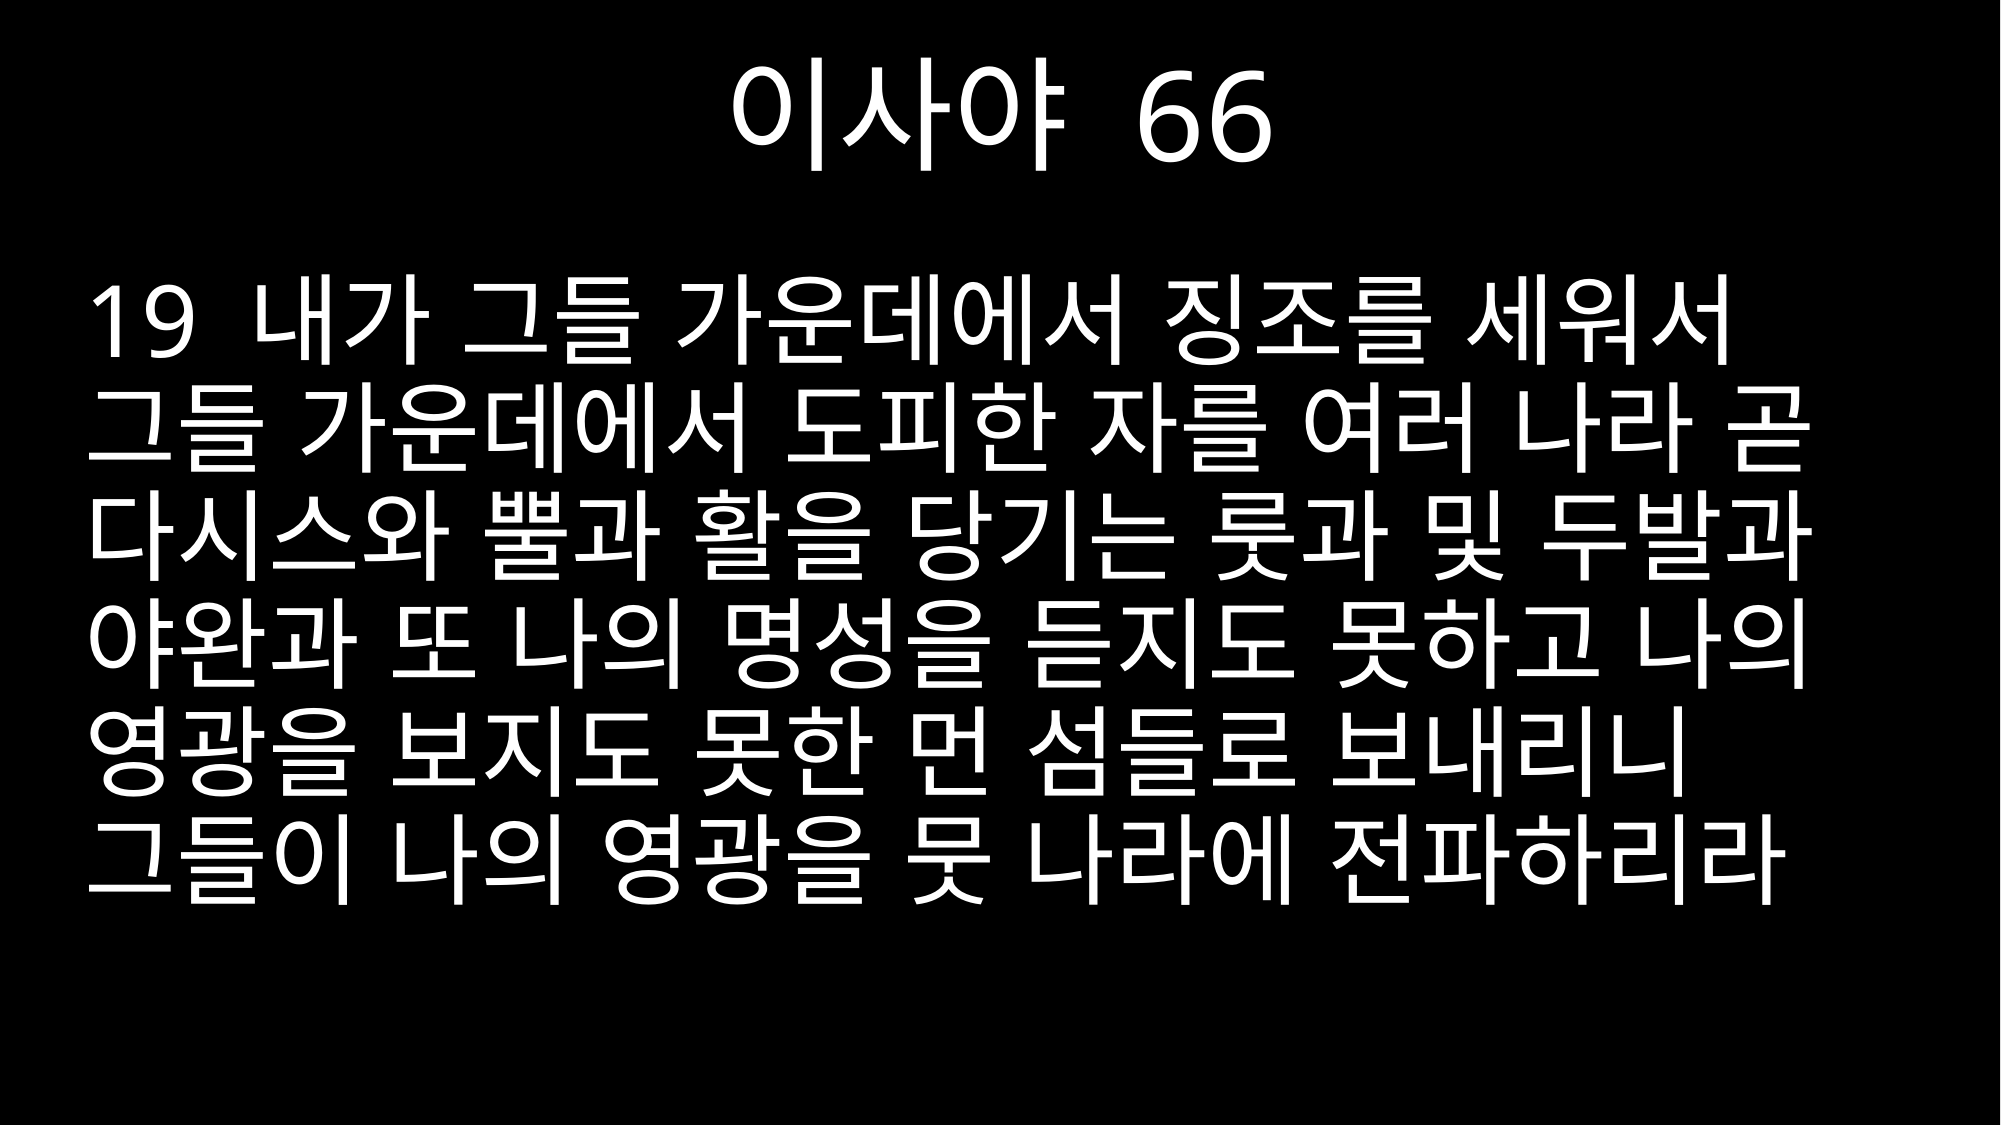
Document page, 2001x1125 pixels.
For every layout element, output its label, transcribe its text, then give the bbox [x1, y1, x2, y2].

footer 이사야 66 [0, 32, 2000, 192]
picture [0, 0, 2001, 1125]
list 19 내가 그들 가운데에서 징조를 세워서 그들 가운데에서 도피한 자를 여러 나라 곧 다시스와 뿔과 활을 당기는 룻과 및 두발과 야완과 또 나의 명성을 듣지도 못하고 나의 영광을 보지도 못한 먼 섬들로 보내리니 그들이 나의 영광을 뭇 나라에 전파하리라 [69, 263, 1953, 423]
